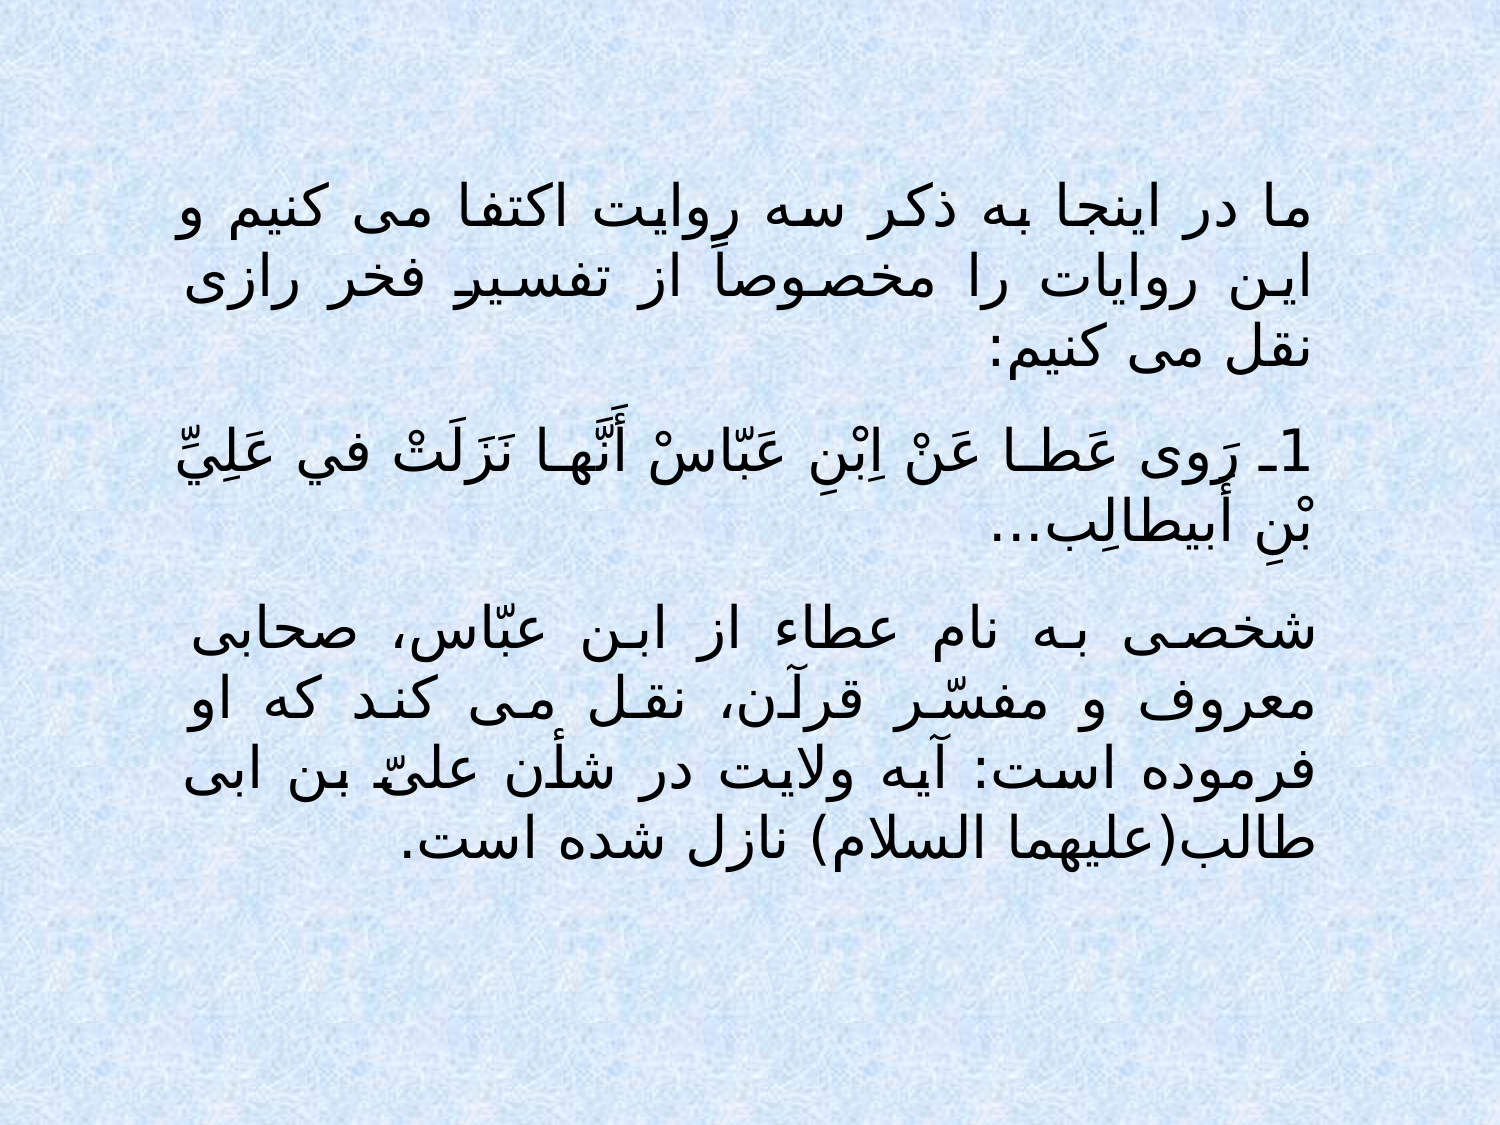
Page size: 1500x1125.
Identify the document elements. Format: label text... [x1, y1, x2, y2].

text_box 1ـ رَوى عَطـا عَنْ اِبْنِ عَبّاسْ أَنَّهـا نَزَلَتْ في عَلِيِّ بْنِ أَبيطالِب... [159, 405, 1329, 561]
text_box ما در اينجا به ذكر سه روايت اكتفا مى كنيم و اين روايات را مخصوصاً از تفسير فخر رازى نقل مى كنيم: [159, 160, 1329, 386]
picture [0, 0, 1500, 1125]
text_box شخصى به نام عطاء از ابن عبّاس، صحابى معروف و مفسّر قرآن، نقل مى كند كه او فرموده است: آيه ولايت در شأن علىّ بن ابى طالب(عليهما السلام) نازل شده است. [163, 583, 1333, 878]
